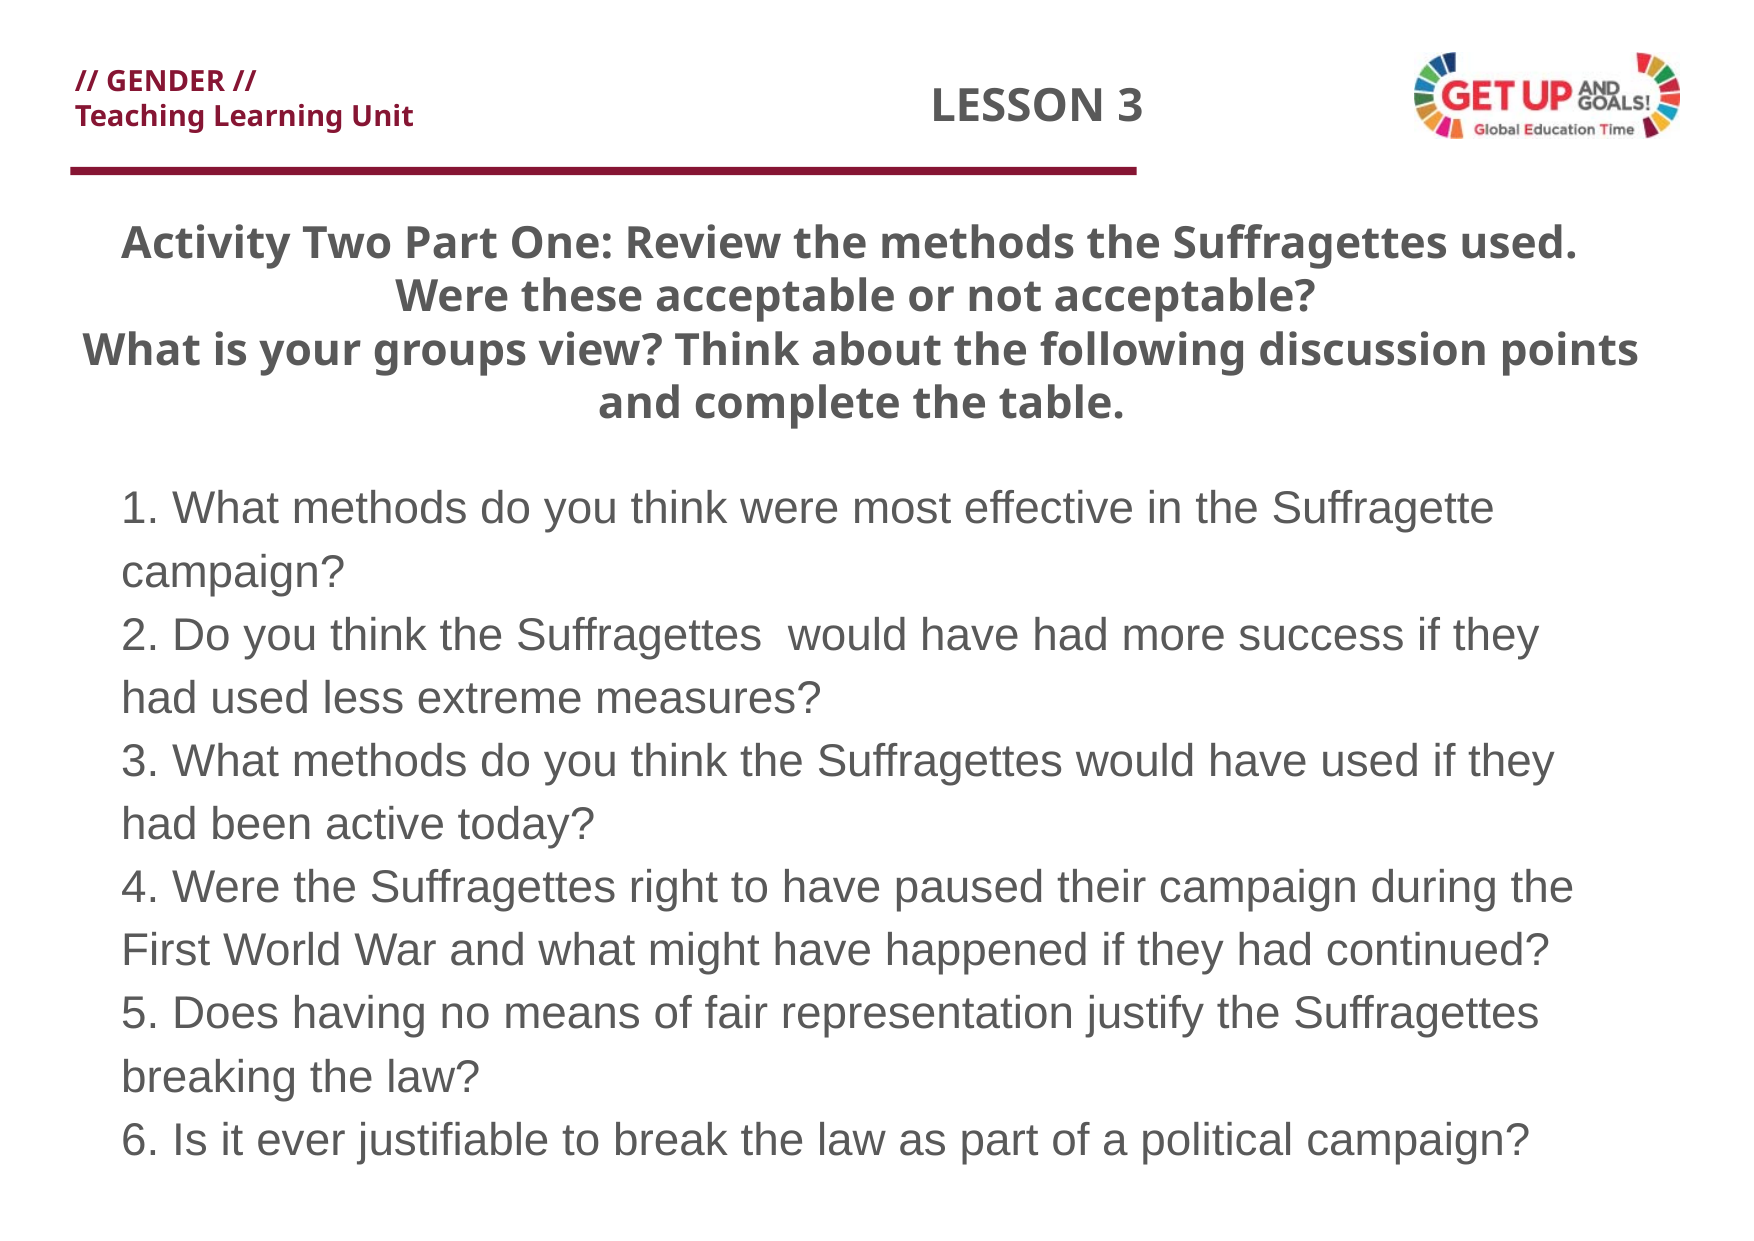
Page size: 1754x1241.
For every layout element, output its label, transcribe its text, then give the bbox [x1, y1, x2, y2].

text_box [59, 47, 1680, 176]
title Activity Two Part One: Review the methods the Suffragettes used. Were these acceptable or not acceptable? What is your groups view? Think about the following discussion points and complete the table. [44, 195, 1680, 447]
list 1. What methods do you think were most effective in the Suffragette campaign? 2. Do you think the Suffragettes would have had more success if they had used less extreme measures? 3. What methods do you think the Suffragettes would have used if they had been active today? 4. Were the Suffragettes right to have paused their campaign during the First World War and what might have happened if they had continued? 5. Does having no means of fair representation justify the Suffragettes breaking the law? 6. Is it ever justifiable to break the law as part of a political campaign? [102, 451, 1639, 1199]
